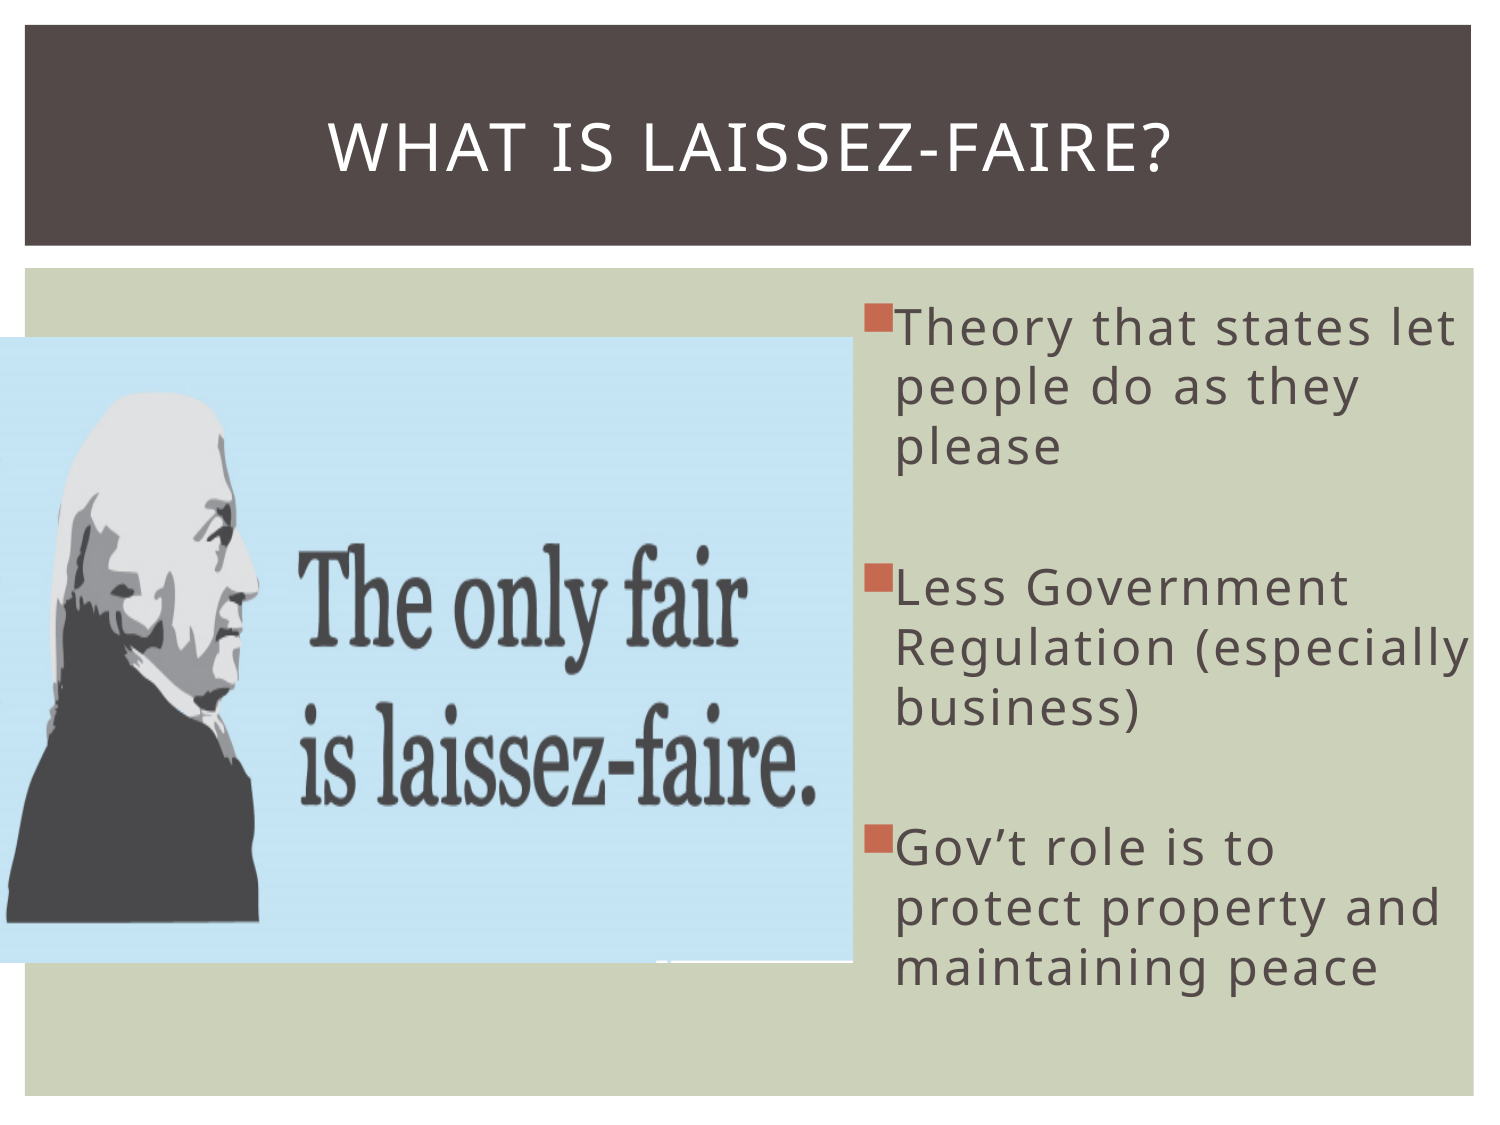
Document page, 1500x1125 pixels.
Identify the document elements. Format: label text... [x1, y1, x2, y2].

picture [0, 337, 853, 963]
title What is Laissez-Faire? [62, 58, 1438, 232]
list Theory that states let people do as they please Less Government Regulation (especially business) Gov’t role is to protect property and maintaining peace [837, 287, 1500, 1011]
